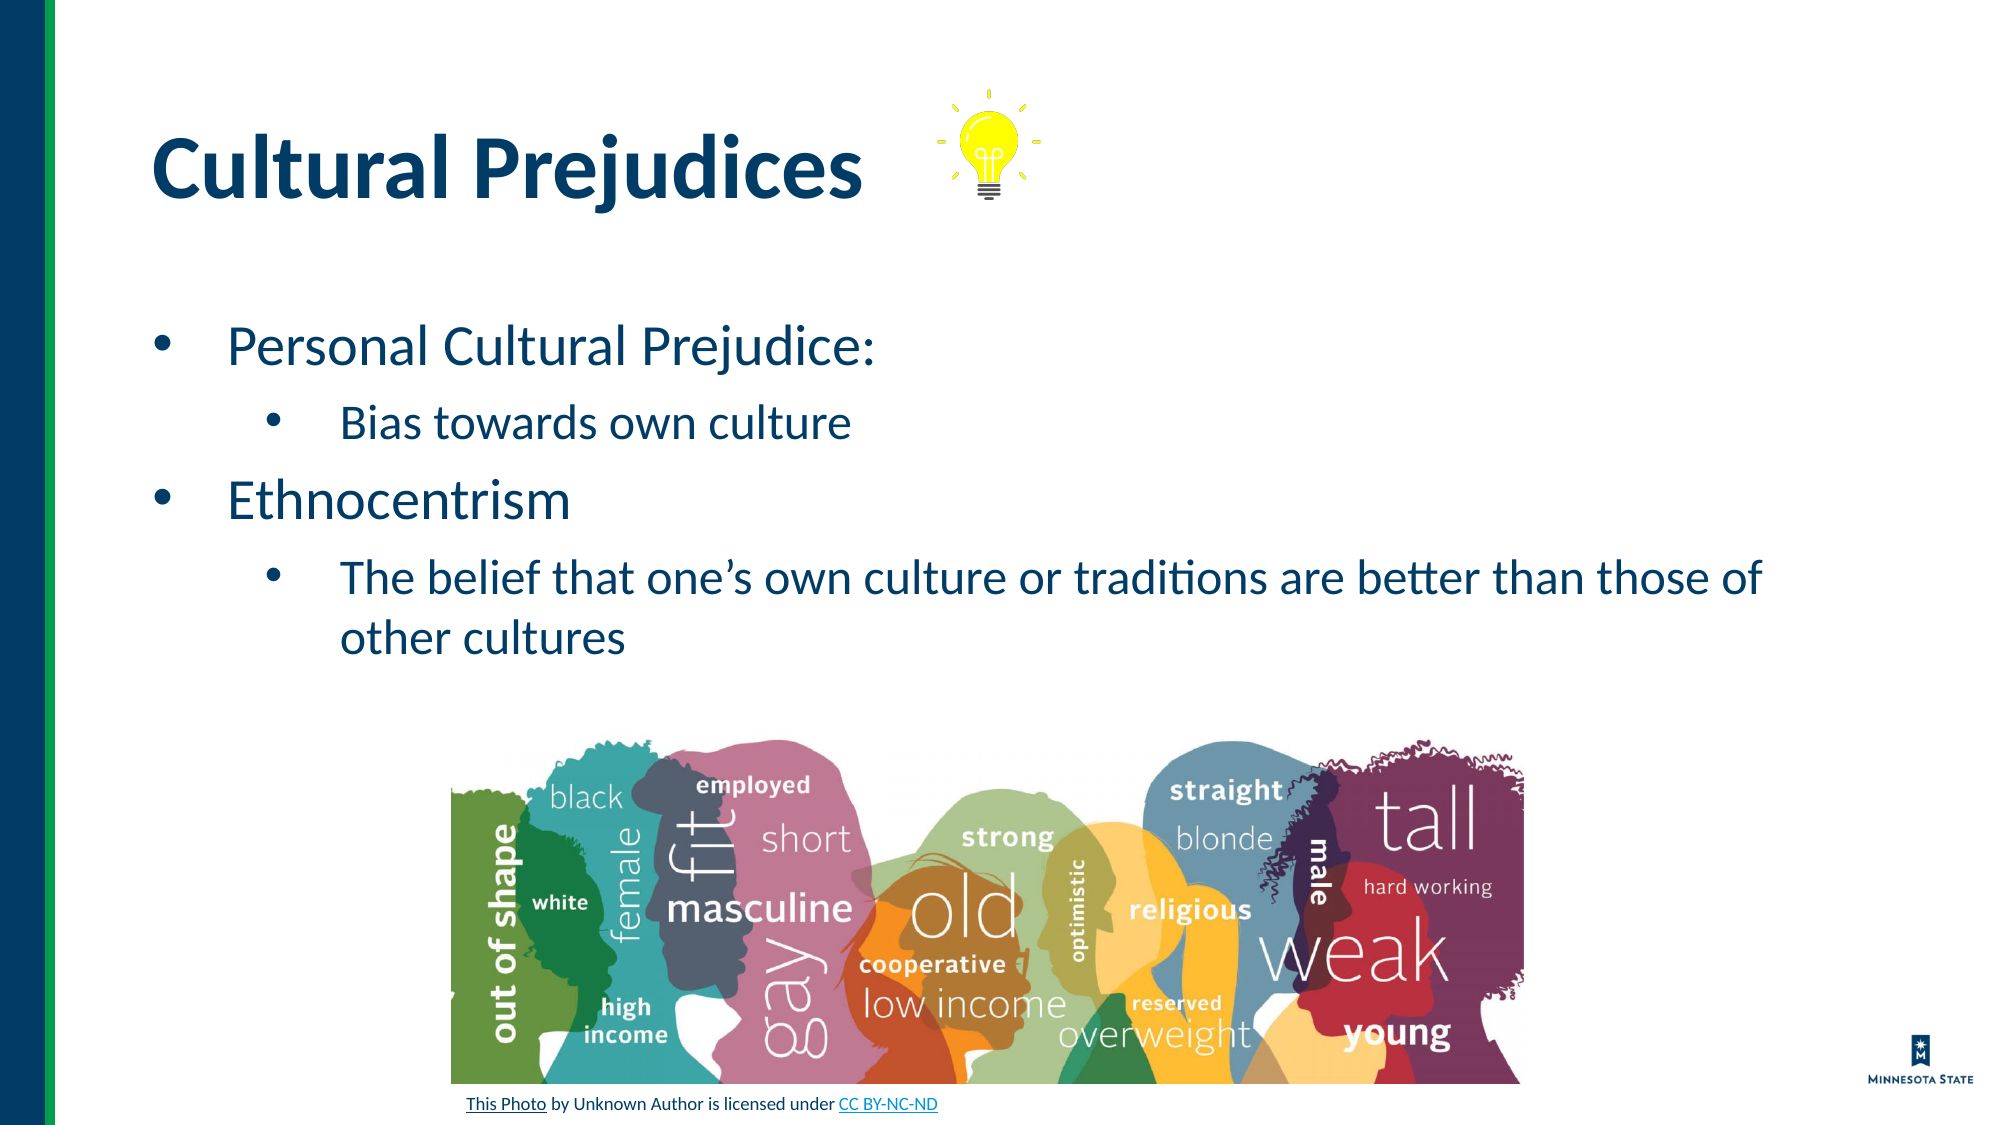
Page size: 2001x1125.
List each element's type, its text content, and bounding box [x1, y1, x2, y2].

picture [907, 60, 1070, 223]
picture [451, 721, 1524, 1085]
text_box This Photo by Unknown Author is licensed under CC BY-NC-ND [451, 1091, 1524, 1122]
picture [1823, 1028, 2001, 1095]
list Personal Cultural Prejudice: Bias towards own culture Ethnocentrism The belief that one’s own culture or traditions are better than those of other cultures [137, 299, 1863, 1014]
title Cultural Prejudices [137, 59, 1863, 278]
